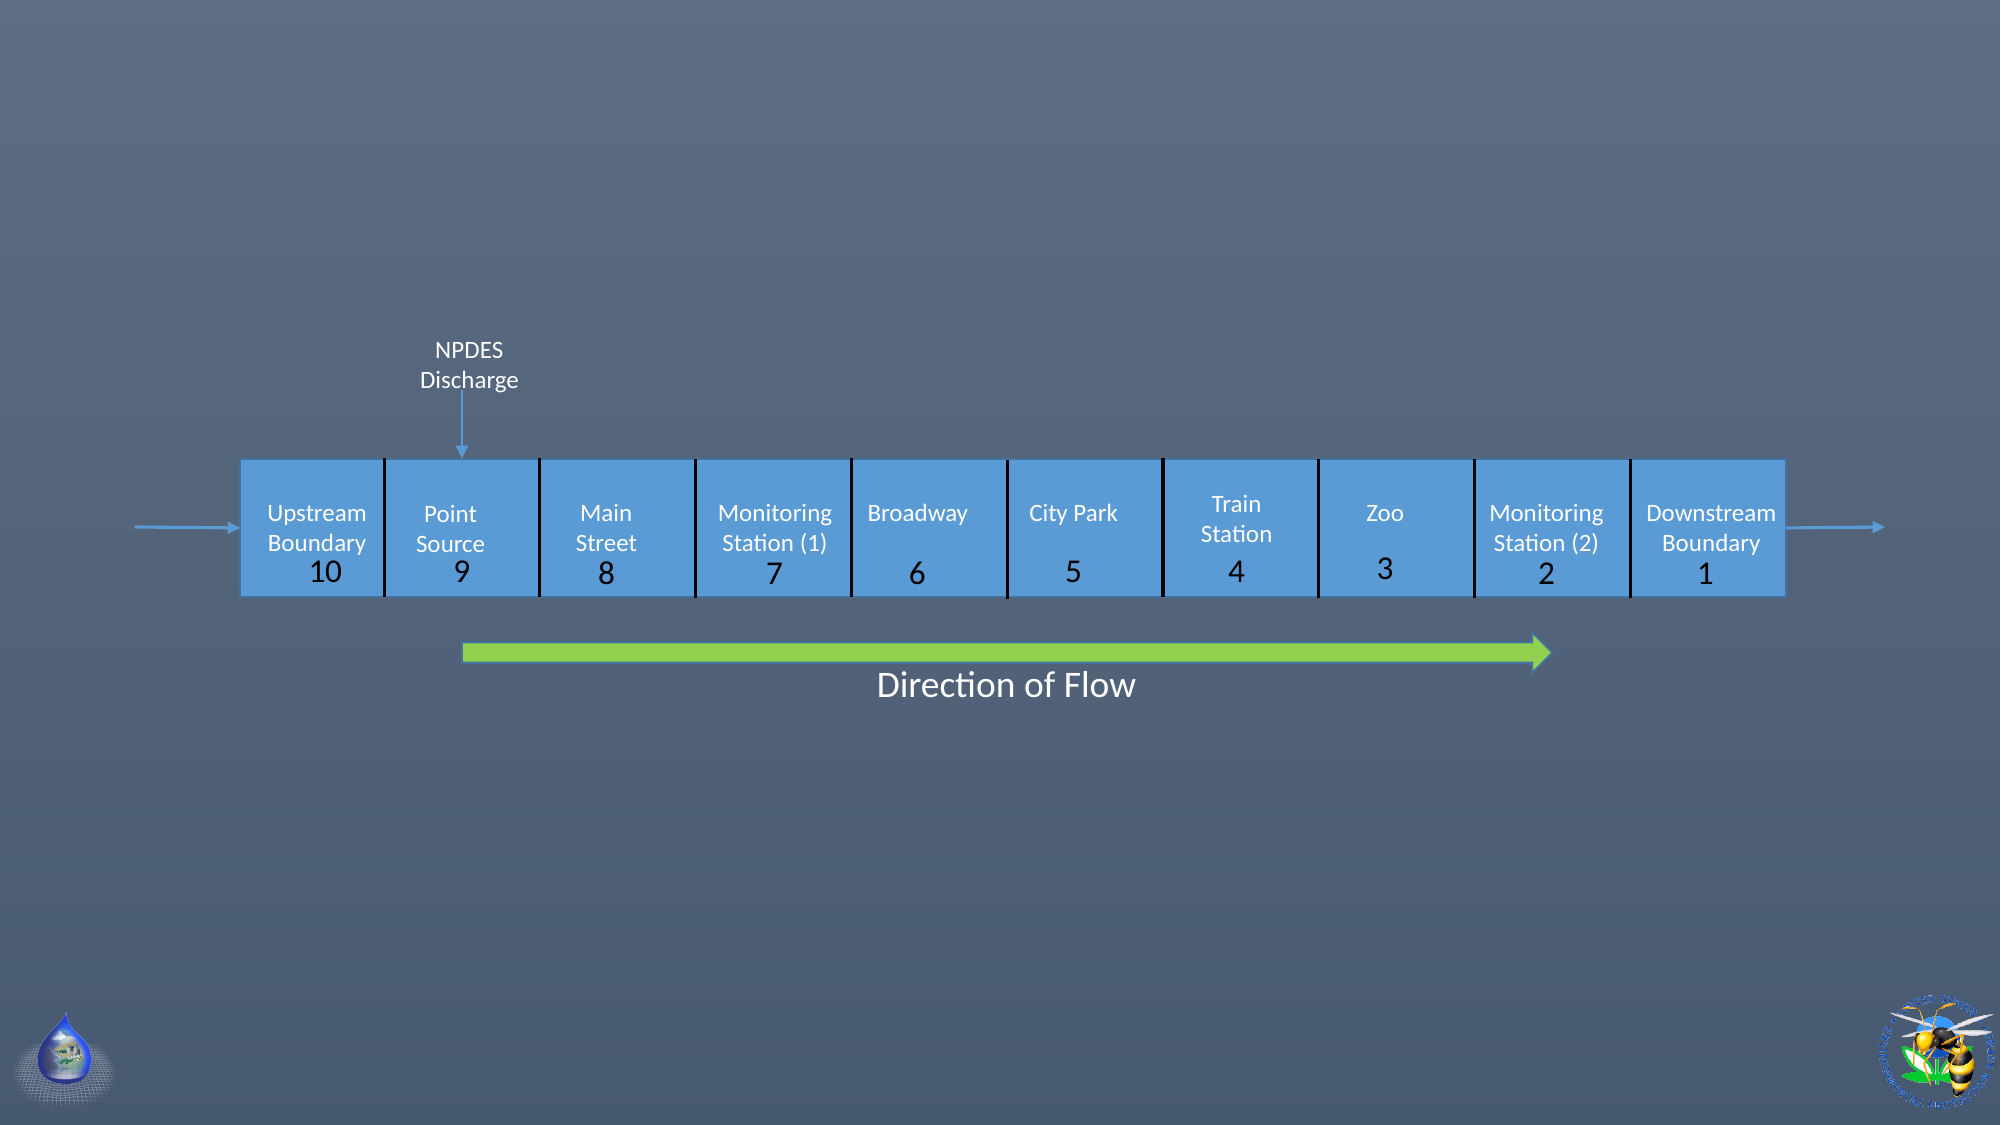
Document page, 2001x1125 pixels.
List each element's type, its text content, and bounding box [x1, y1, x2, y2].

text_box 3 [1361, 539, 1409, 594]
text_box Monitoring Station (1) [699, 488, 851, 564]
text_box Point Source [385, 490, 518, 565]
text_box City Park [1008, 489, 1141, 534]
picture [1879, 994, 1995, 1110]
text_box Broadway [852, 489, 985, 534]
text_box Monitoring Station (2) [1475, 488, 1622, 564]
text_box [460, 629, 1554, 676]
text_box Downstream Boundary [1631, 488, 1793, 564]
picture [0, 996, 133, 1117]
text_box [799, 458, 1787, 598]
text_box 5 [1050, 541, 1097, 596]
text_box Train Station [1169, 480, 1304, 555]
text_box Upstream Boundary [250, 489, 384, 564]
text_box Zoo [1319, 489, 1453, 534]
text_box 8 [583, 543, 630, 599]
text_box 7 [751, 543, 799, 599]
text_box 4 [1213, 541, 1260, 597]
text_box [541, 458, 850, 598]
text_box 6 [894, 544, 941, 599]
text_box 1 [1682, 543, 1729, 599]
text_box Main Street [540, 489, 674, 564]
text_box [239, 458, 583, 598]
text_box Direction of Flow [862, 652, 1152, 713]
text_box NPDES Discharge [398, 326, 540, 402]
text_box 9 [438, 542, 486, 597]
text_box 10 [293, 541, 357, 597]
text_box 2 [1523, 543, 1570, 599]
